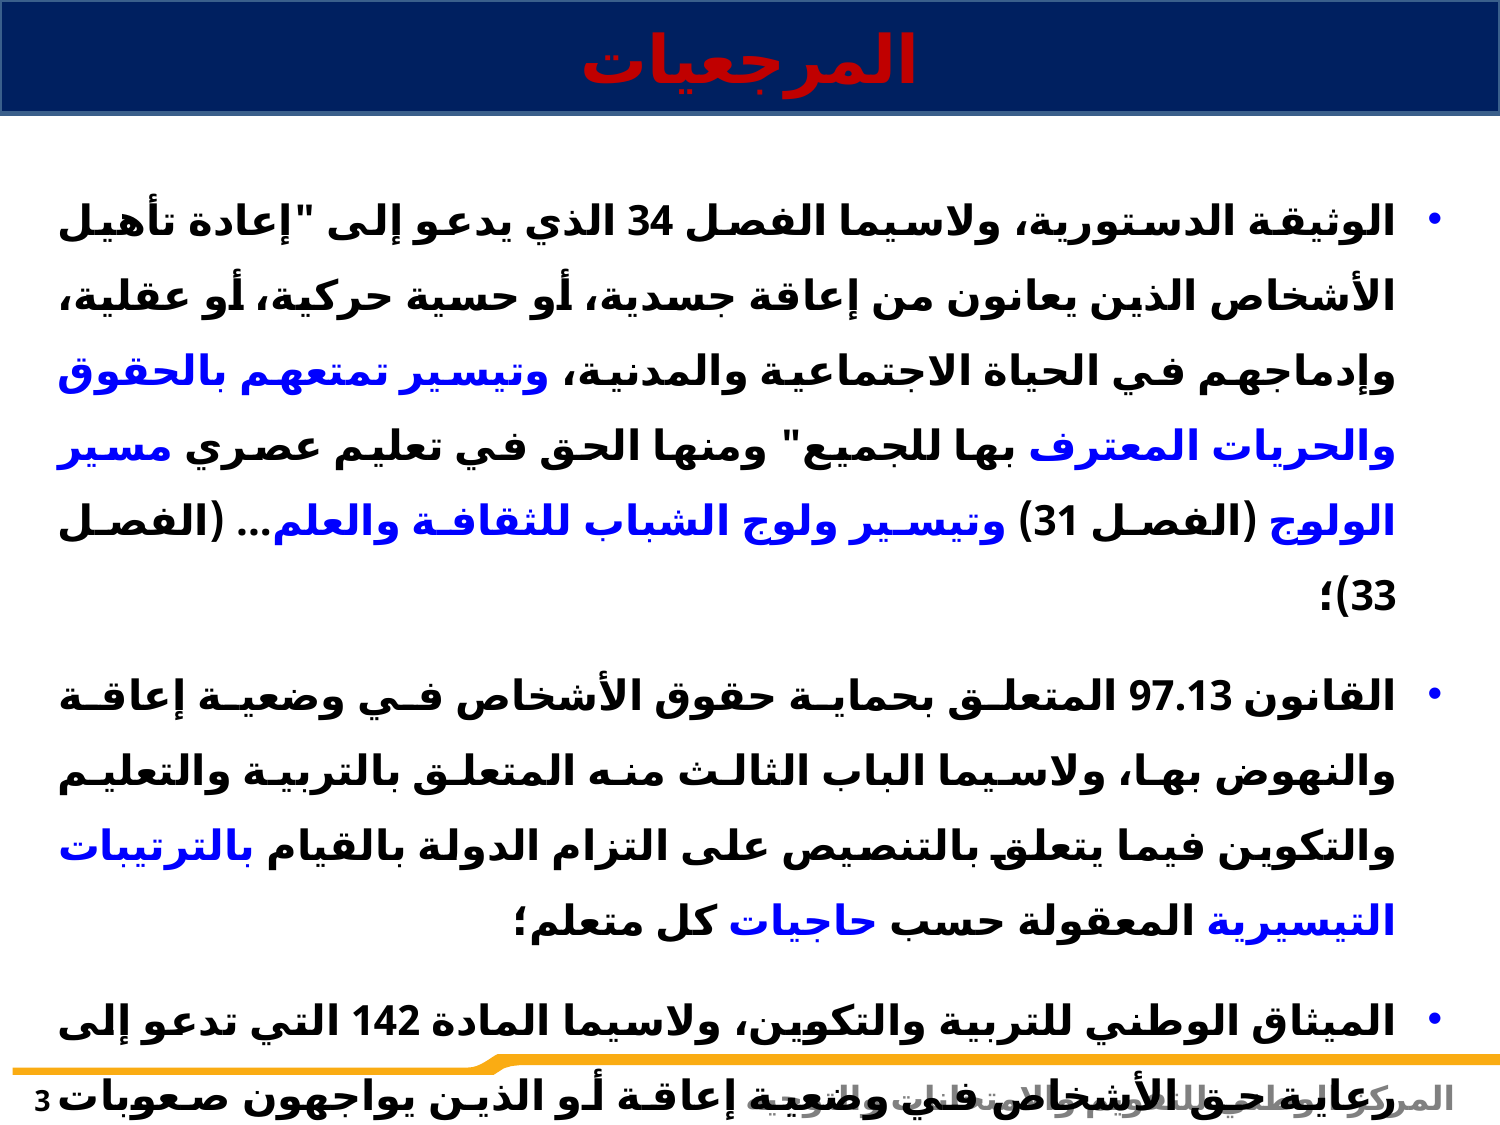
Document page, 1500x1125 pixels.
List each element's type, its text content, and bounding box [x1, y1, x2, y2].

text_box الوثيقة الدستورية، ولاسيما الفصل 34 الذي يدعو إلى "إعادة تأهيل الأشخاص الذين يعانون من إعاقة جسدية، أو حسية حركية، أو عقلية، وإدماجهم في الحياة الاجتماعية والمدنية، وتيسير تمتعهم بالحقوق والحريات المعترف بها للجميع" ومنها الحق في تعليم عصري مسير الولوج (الفصل 31) وتيسير ولوج الشباب للثقافة والعلم... (الفصل 33)؛ القانون 97.13 المتعلق بحماية حقوق الأشخاص في وضعية إعاقة والنهوض بها، ولاسيما الباب الثالث منه المتعلق بالتربية والتعليم والتكوين فيما يتعلق بالتنصيص على التزام الدولة بالقيام بالترتيبات التيسيرية المعقولة حسب حاجيات كل متعلم؛ الميثاق الوطني للتربية والتكوين، ولاسيما المادة 142 التي تدعو إلى رعاية حق الأشخاص في وضعية إعاقة أو الذين يواجهون صعوبات جسمية أو نفسية أو معرفية خاصة، بتمتيعهم بالدعم اللازم لتخطيها عبر مجموعة من الإجراءات ومنها وضع برامج مكيفة وتوفير أطر خاصة؛ [43, 161, 1457, 1125]
list المرجعيات [0, 0, 1500, 114]
